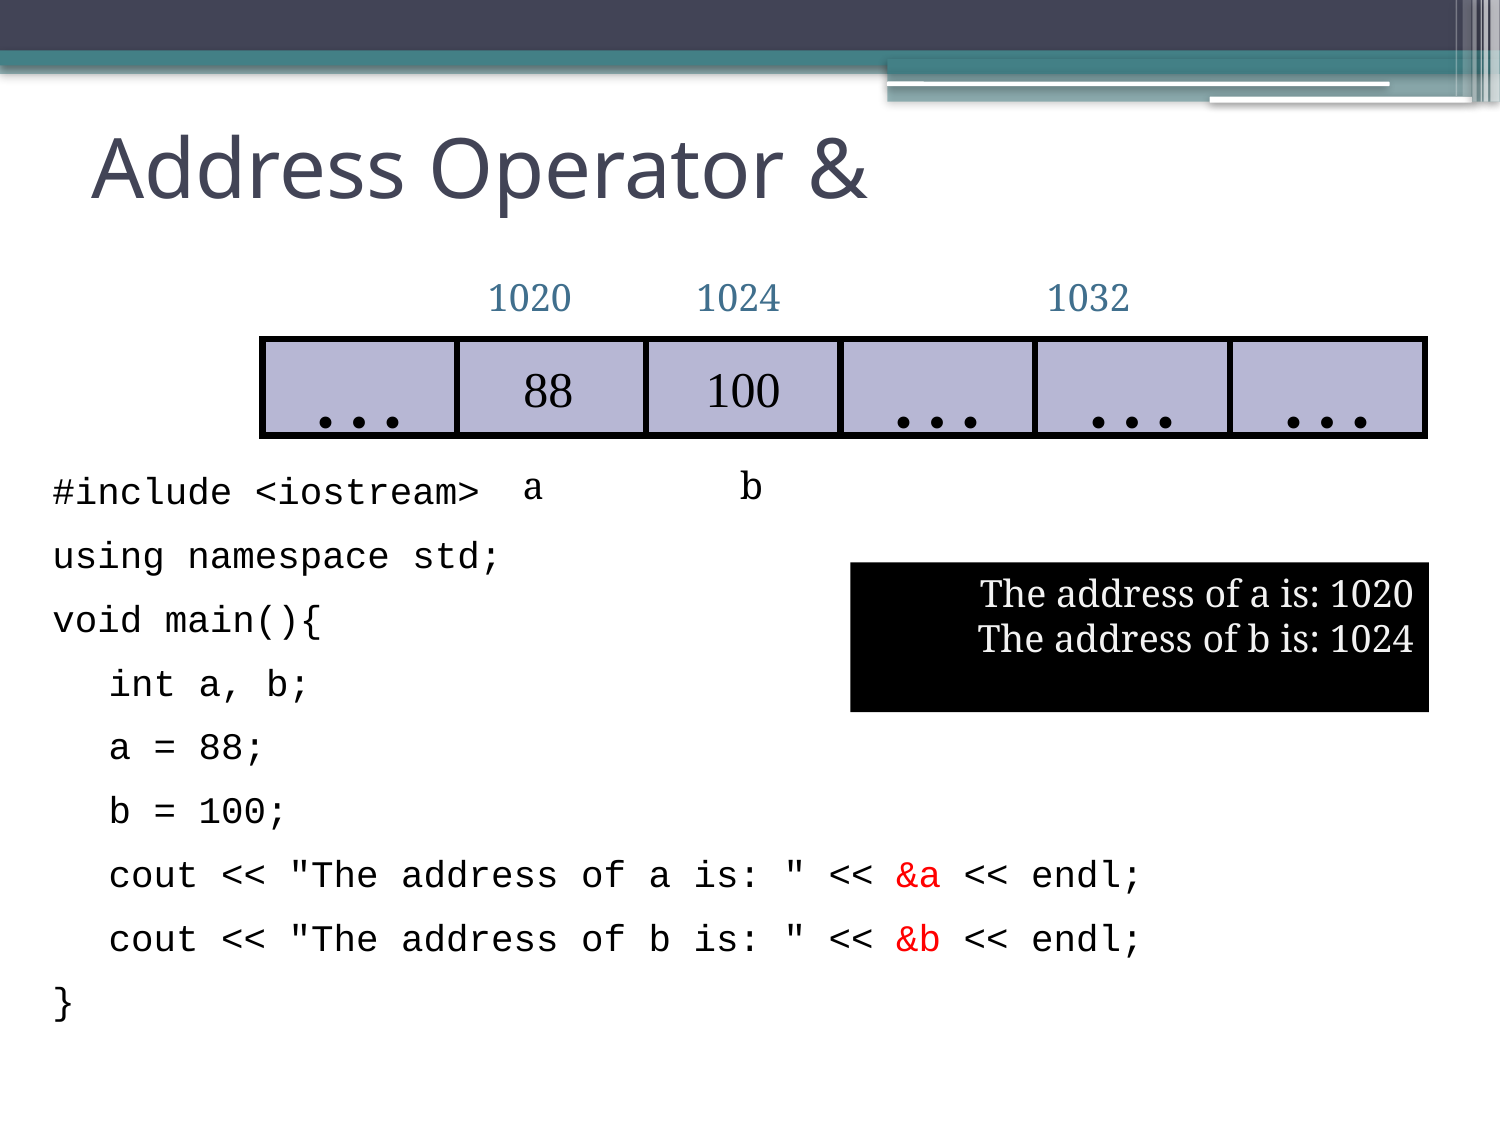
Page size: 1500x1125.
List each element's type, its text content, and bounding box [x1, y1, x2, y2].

text_box The address of a is: 1020 The address of b is: 1024 [850, 562, 1429, 713]
title Address Operator & [76, 78, 1427, 254]
text_box #include <iostream> using namespace std; void main(){ int a, b; a = 88; b = 100; cout << "The address of a is: " << &a << endl; cout << "The address of b is: " << &b << endl; } [37, 459, 1500, 1030]
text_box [262, 266, 1426, 516]
